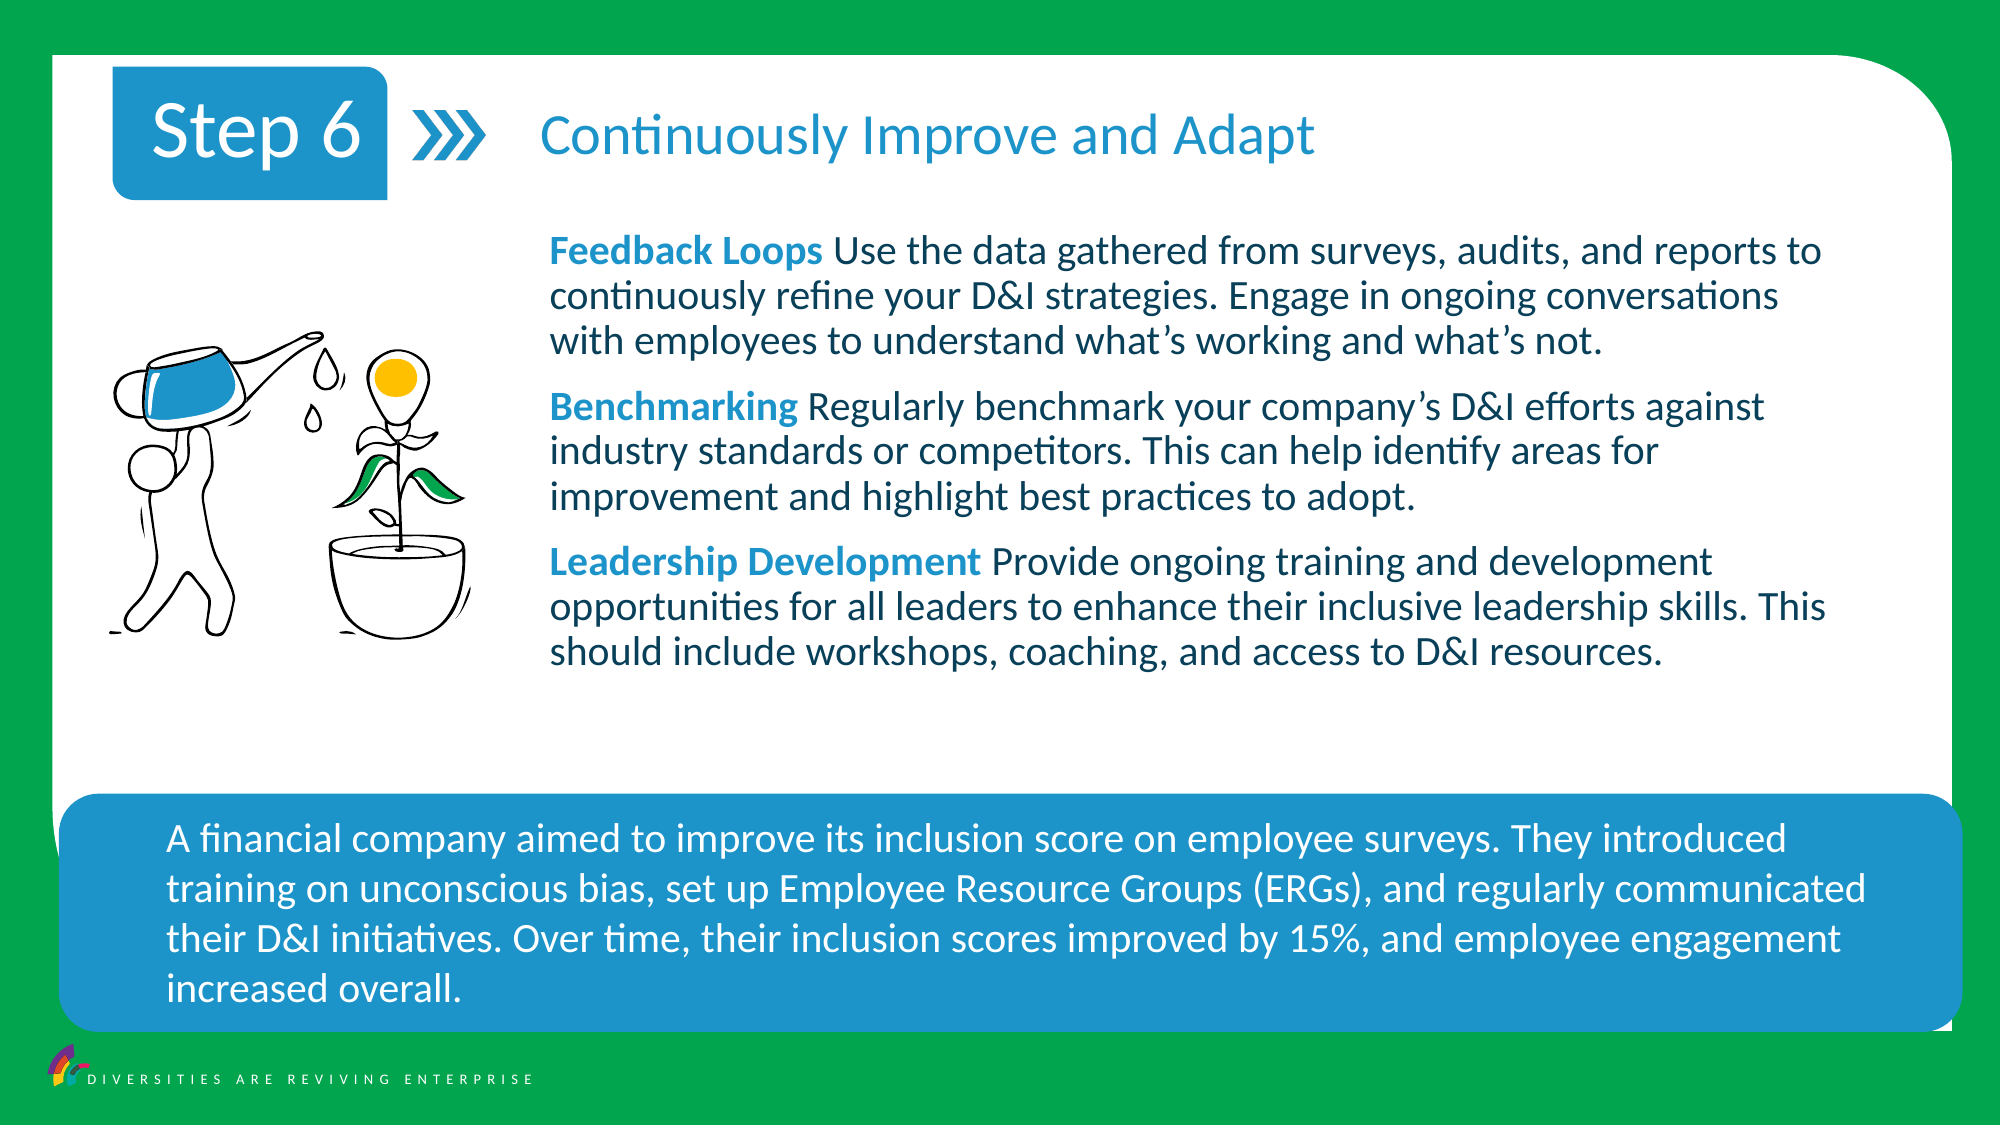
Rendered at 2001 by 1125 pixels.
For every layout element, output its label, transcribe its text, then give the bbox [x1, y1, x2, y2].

picture [405, 91, 492, 178]
text_box [113, 69, 389, 202]
list Continuously Improve and Adapt [525, 69, 1651, 202]
text_box Step 6 [8, 30, 378, 188]
list Feedback Loops Use the data gathered from surveys, audits, and reports to continuously refine your D&I strategies. Engage in ongoing conversations with employees to understand what’s working and what’s not. Benchmarking Regularly benchmark your company’s D&I efforts against industry standards or competitors. This can help identify areas for improvement and highlight best practices to adopt. Leadership Development Provide ongoing training and development opportunities for all leaders to enhance their inclusive leadership skills. This should include workshops, coaching, and access to D&I resources. [534, 220, 1876, 792]
text_box [57, 792, 1964, 1034]
text_box A financial company aimed to improve its inclusion score on employee surveys. They introduced training on unconscious bias, set up Employee Resource Groups (ERGs), and regularly communicated their D&I initiatives. Over time, their inclusion scores improved by 15%, and employee engagement increased overall. [151, 803, 1917, 1019]
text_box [109, 331, 471, 640]
